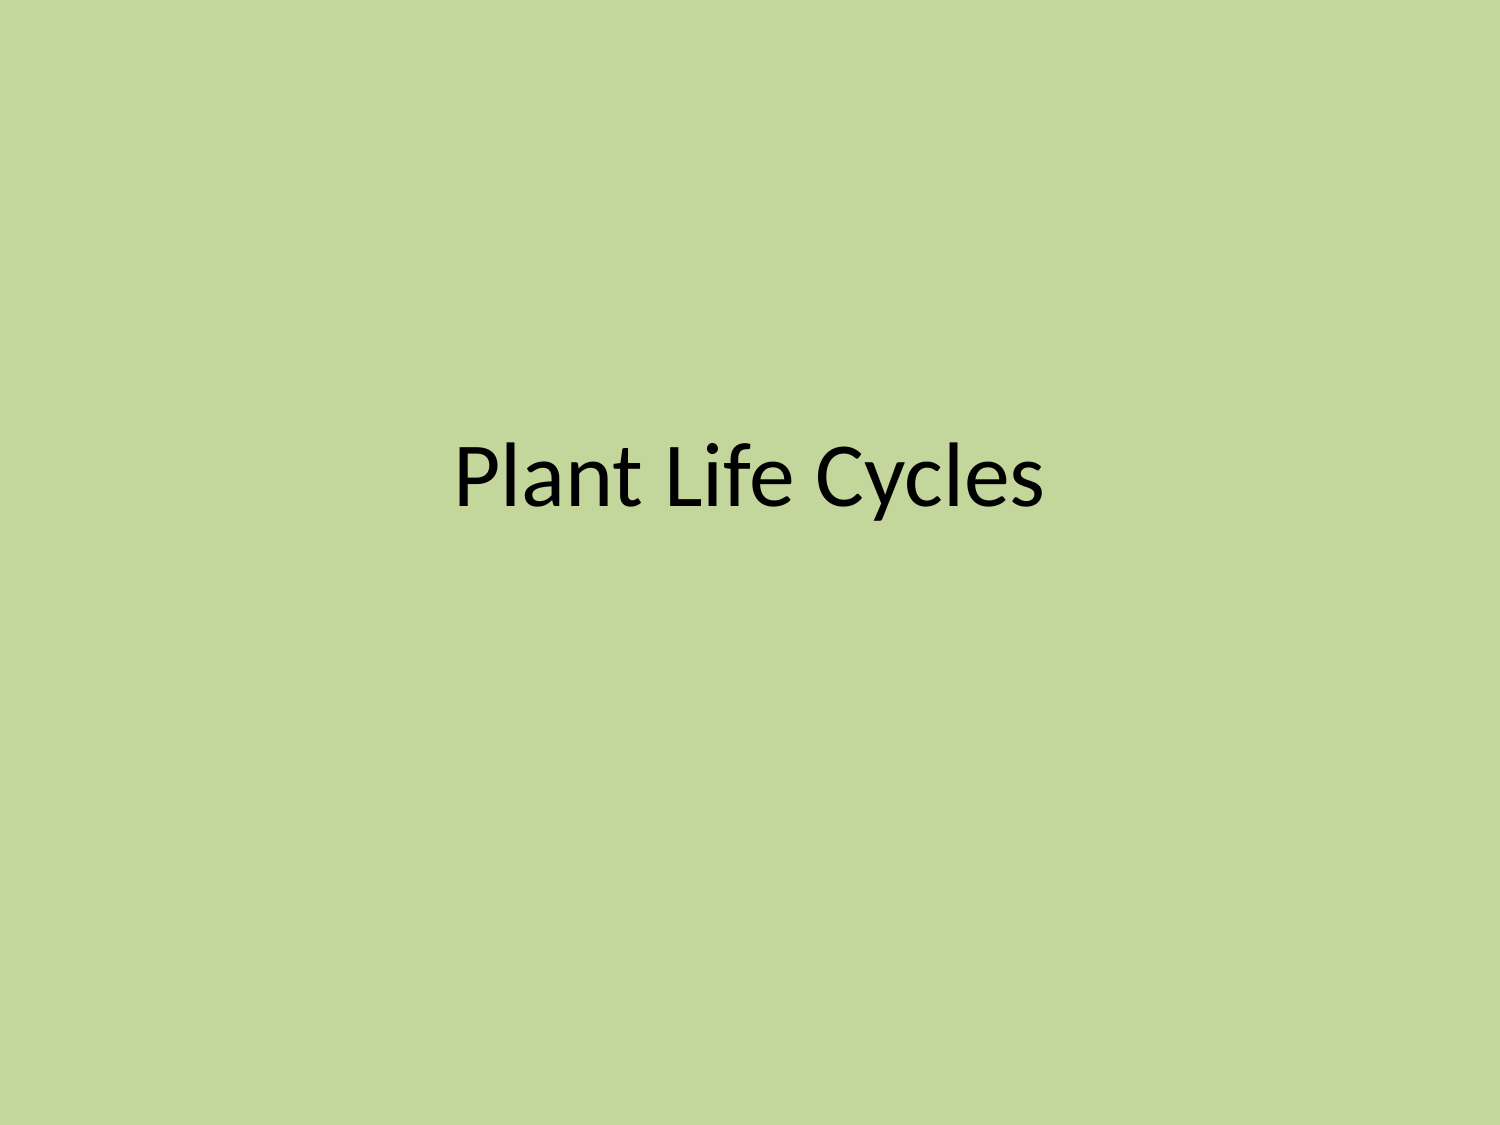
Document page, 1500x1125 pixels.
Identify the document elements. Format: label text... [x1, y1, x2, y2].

title Plant Life Cycles [112, 349, 1388, 591]
